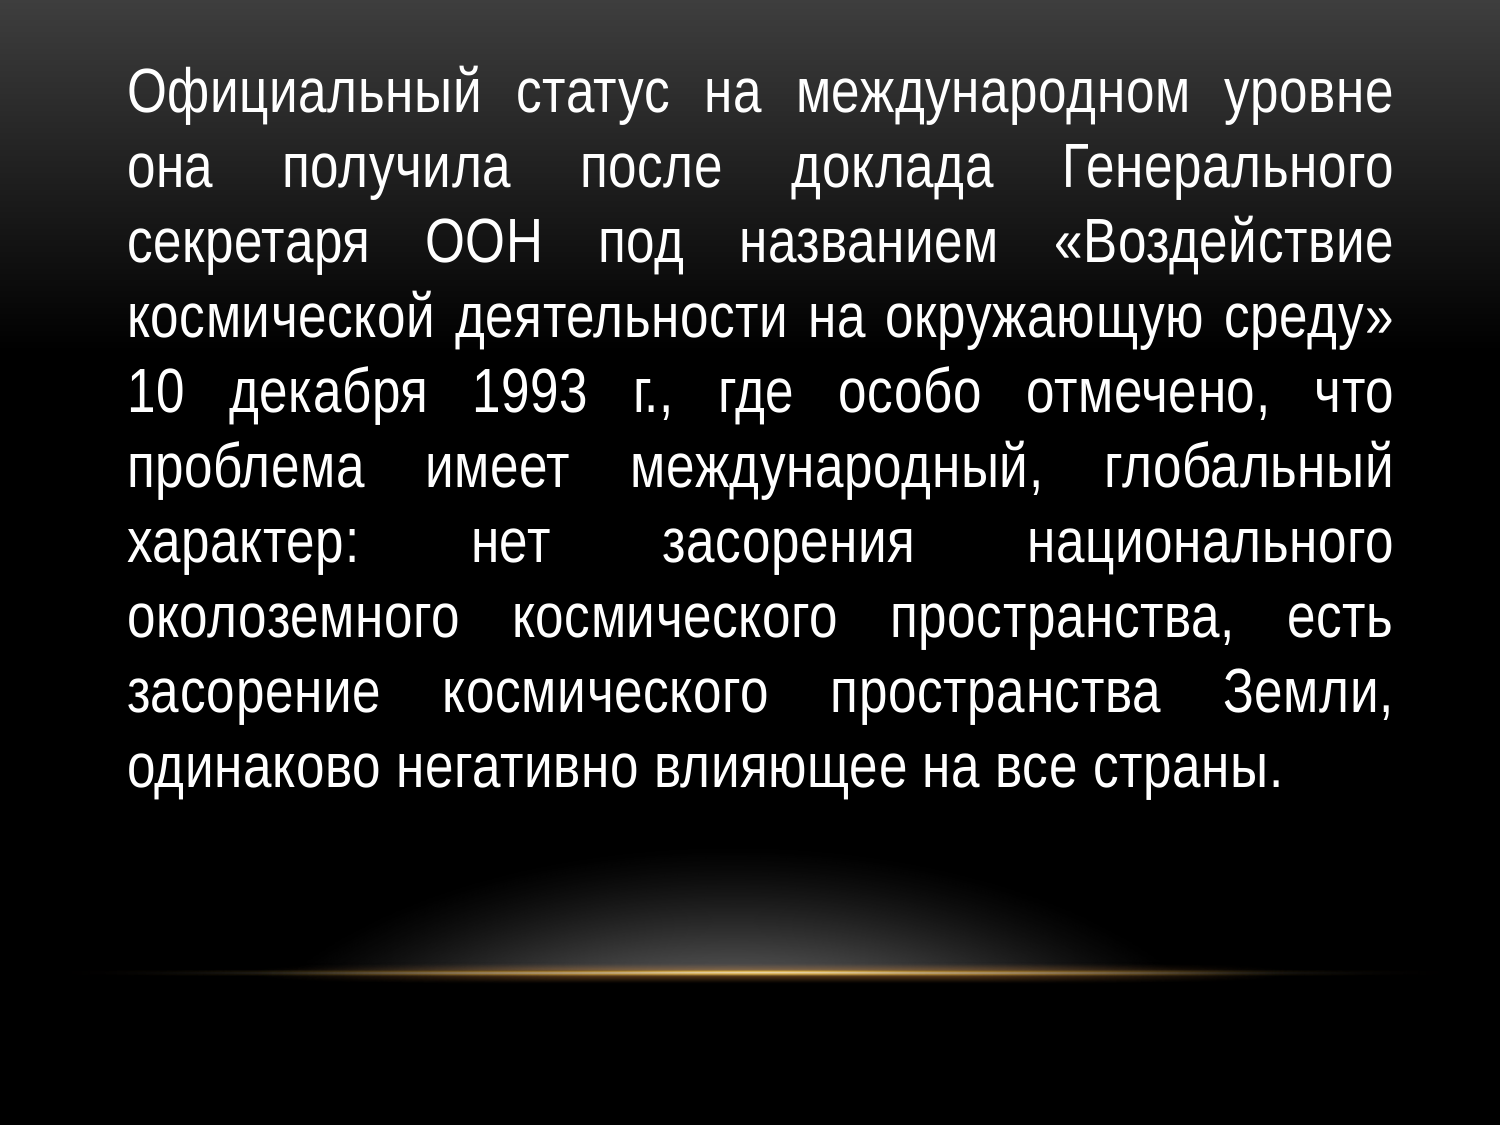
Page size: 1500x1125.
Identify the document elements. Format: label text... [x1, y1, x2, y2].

list Официальный статус на международном уровне она получила после доклада Генерального секретаря ООН под названием «Воздействие космической деятельности на окружающую среду» 10 декабря 1993 г., где особо отмечено, что проблема имеет международный, глобальный характер: нет засорения национального околоземного космического пространства, есть засорение космического пространства Земли, одинаково негативно влияющее на все страны. [112, 42, 1413, 919]
picture [0, 0, 1500, 1125]
